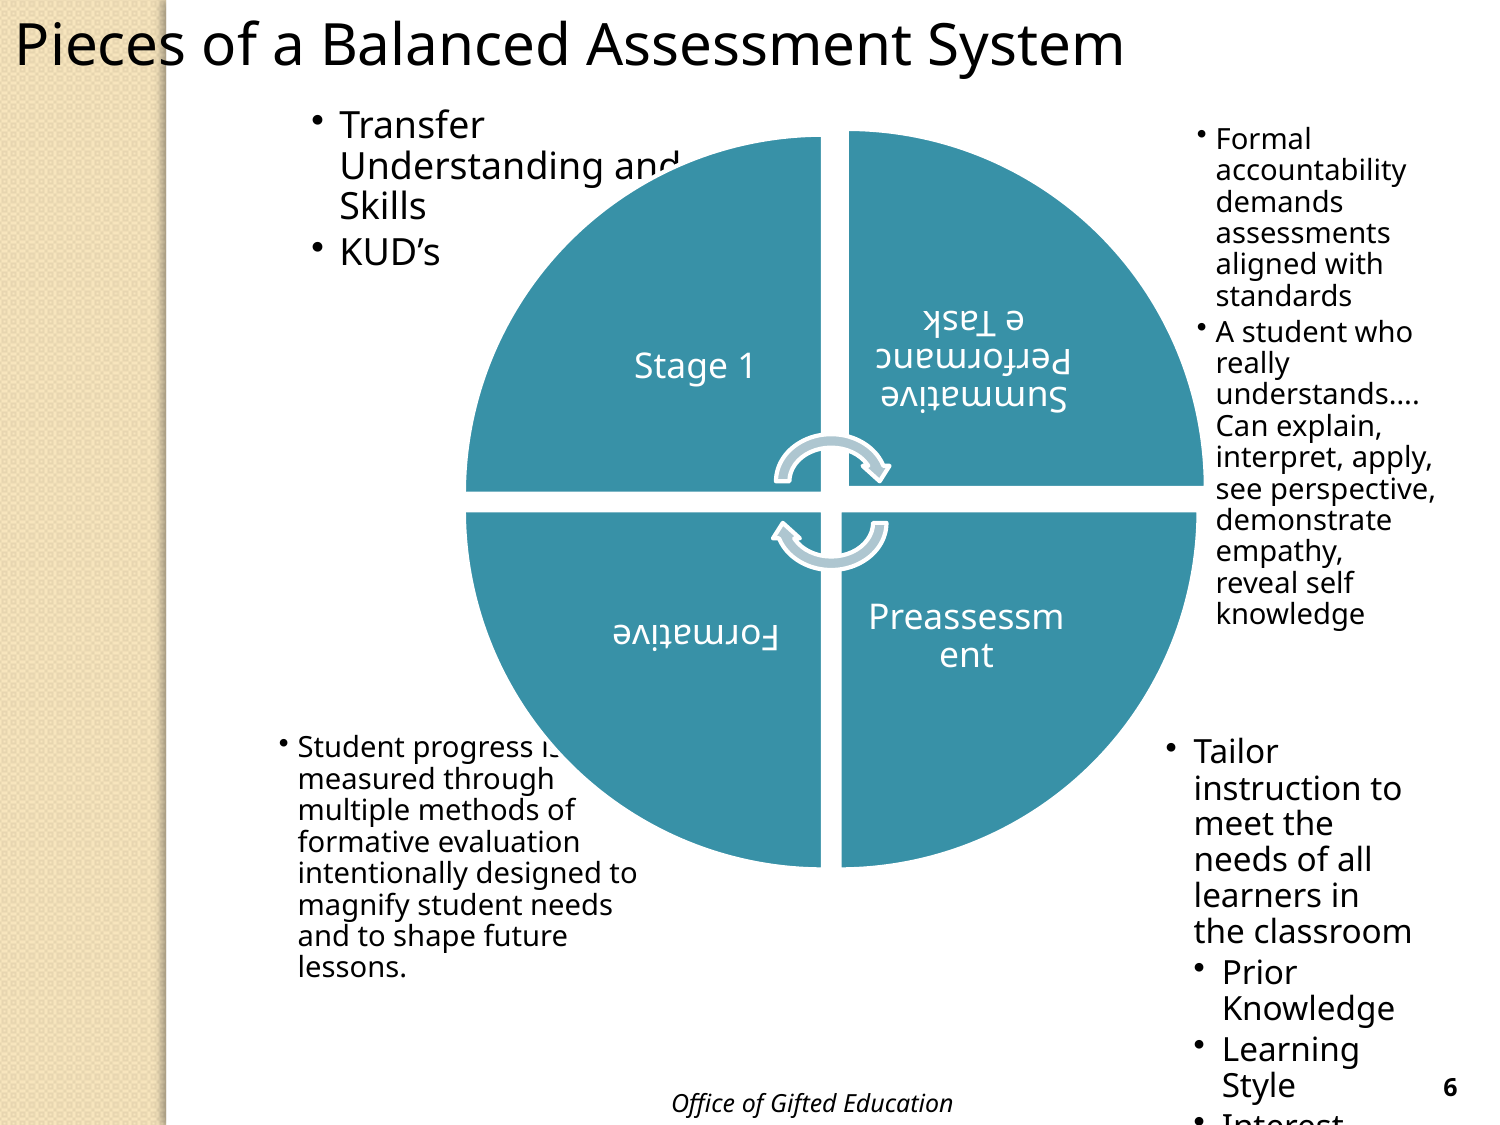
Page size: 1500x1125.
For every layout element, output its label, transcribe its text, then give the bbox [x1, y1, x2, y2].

text_box Pieces of a Balanced Assessment System [0, 0, 1263, 85]
footer Office of Gifted Education [575, 1046, 1050, 1125]
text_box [74, 87, 1500, 917]
slide_number 6 [1413, 1034, 1488, 1113]
